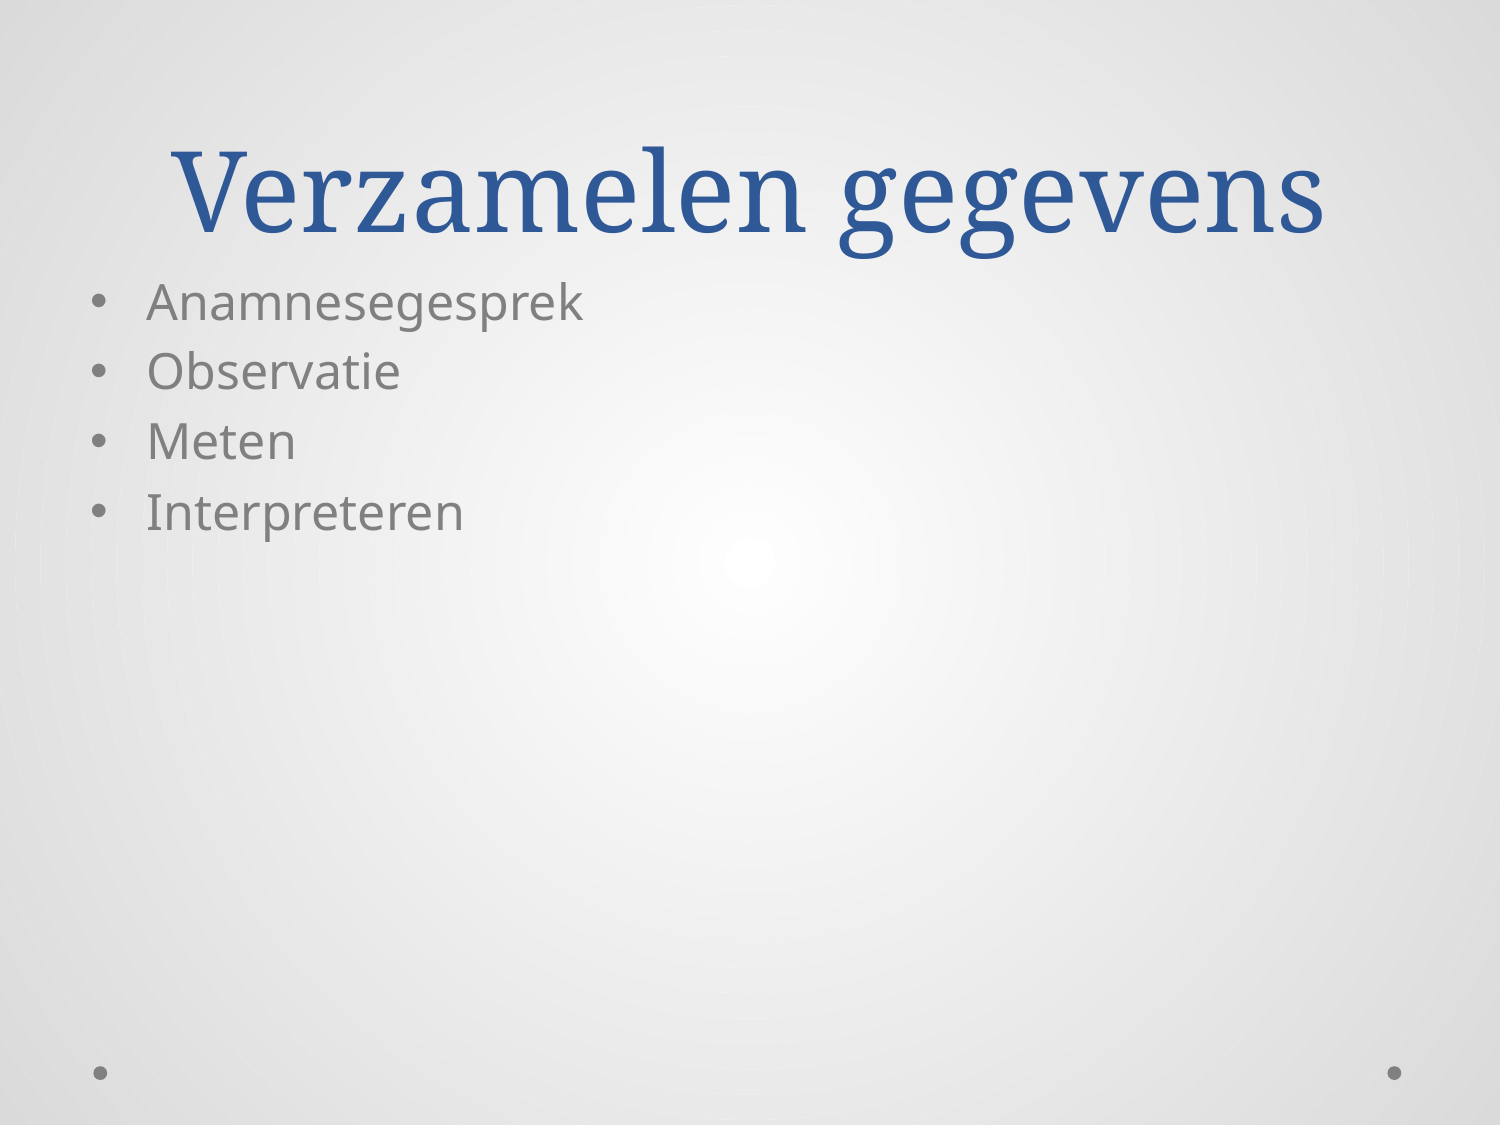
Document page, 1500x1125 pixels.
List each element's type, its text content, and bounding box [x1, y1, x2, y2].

list Anamnesegesprek Observatie Meten Interpreteren [75, 262, 1425, 1005]
title Verzamelen gegevens [75, 0, 1425, 262]
